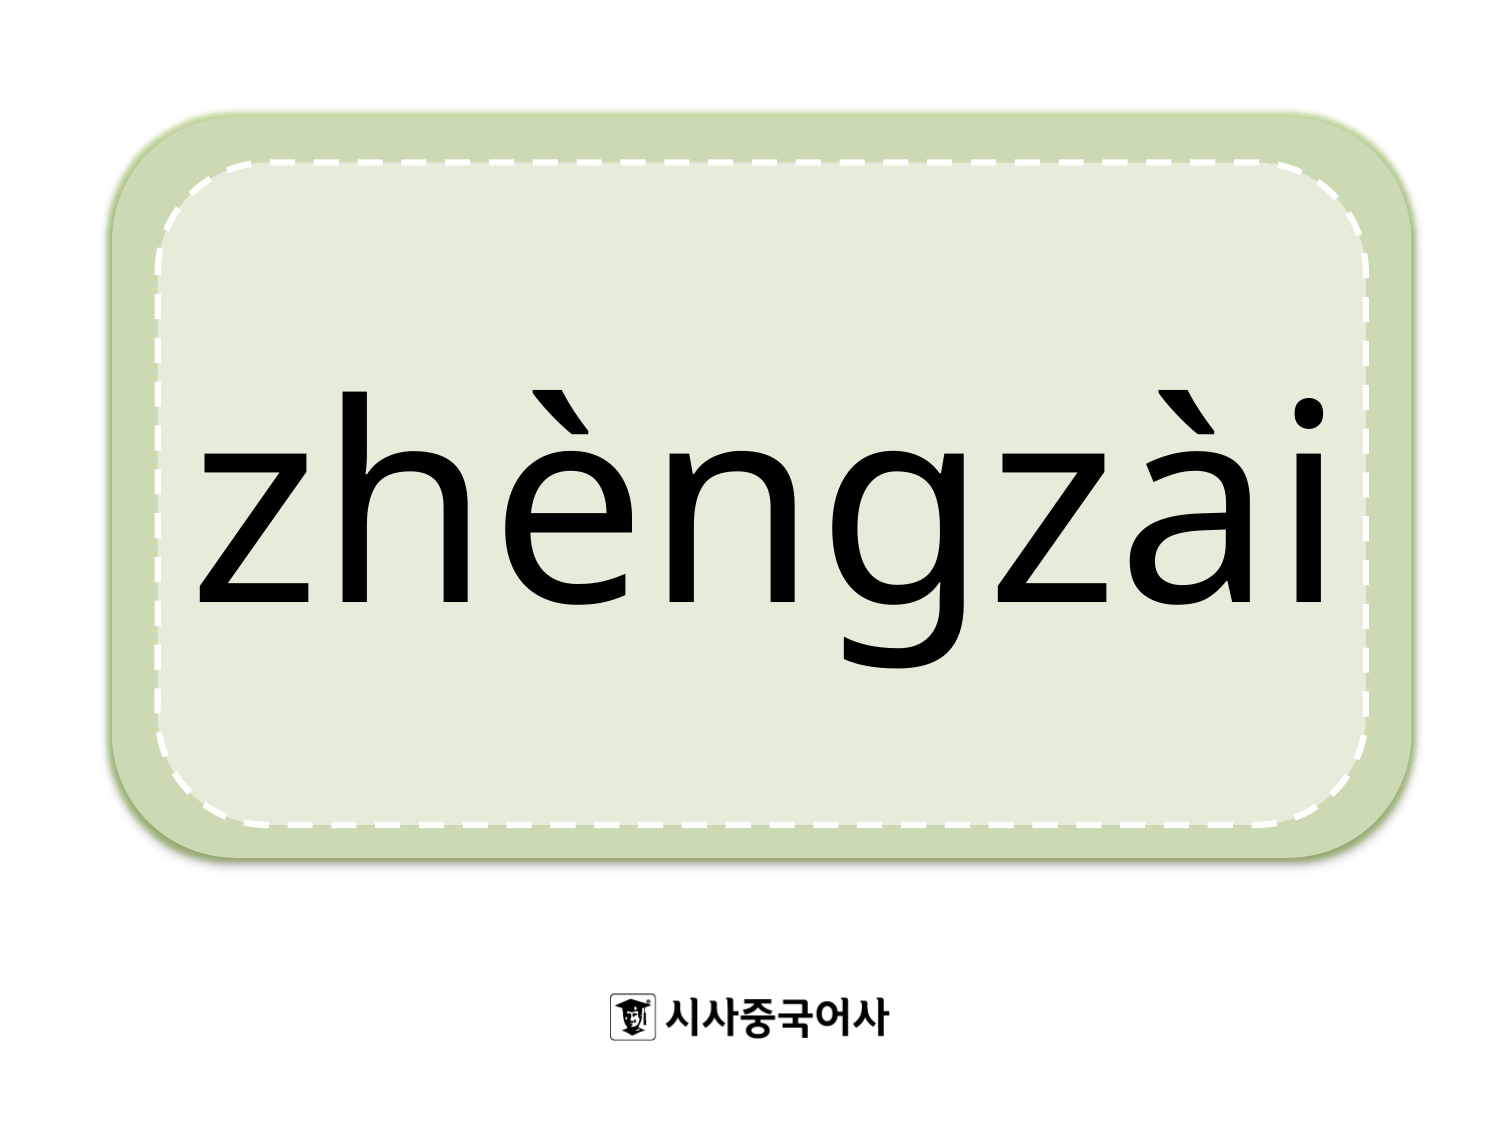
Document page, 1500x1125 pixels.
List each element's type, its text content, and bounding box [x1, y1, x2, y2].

picture [602, 987, 898, 1047]
text_box zhèngzài [162, 160, 1371, 824]
